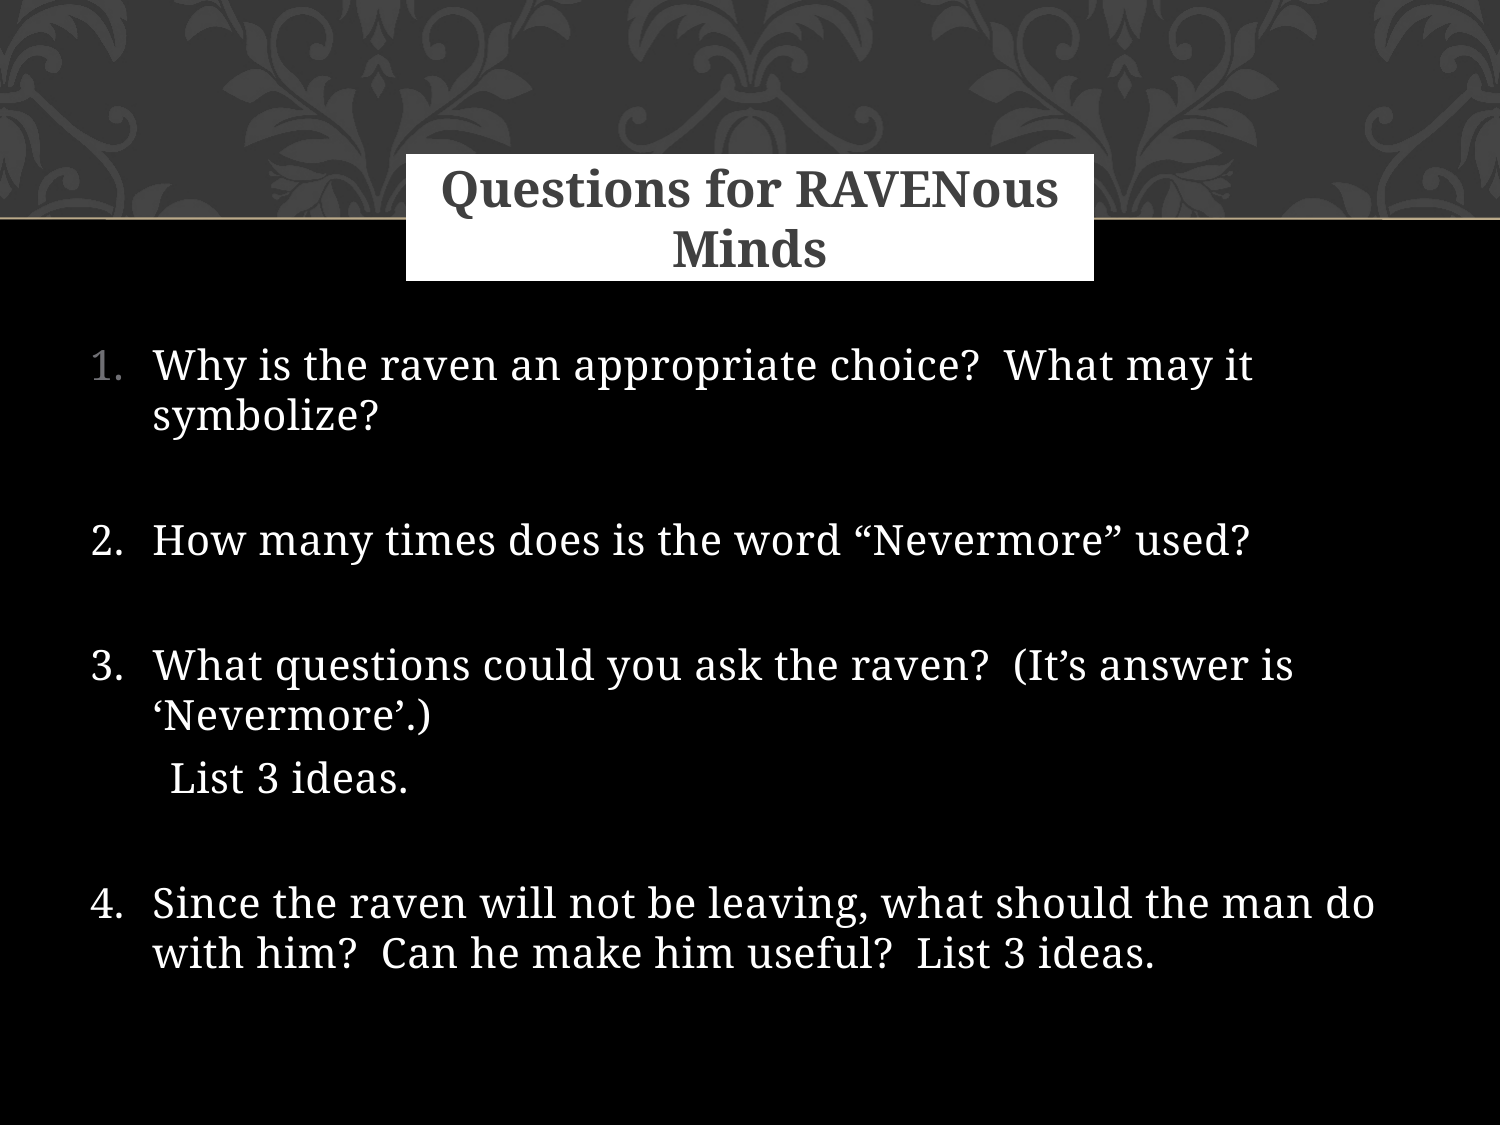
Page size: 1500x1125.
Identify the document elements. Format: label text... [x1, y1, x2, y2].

list Why is the raven an appropriate choice? What may it symbolize? 2. How many times does is the word “Nevermore” used? 3. What questions could you ask the raven? (It’s answer is ‘Nevermore’.) List 3 ideas. 4. Since the raven will not be leaving, what should the man do with him? Can he make him useful? List 3 ideas. [75, 331, 1425, 1007]
title Questions for RAVENous Minds [406, 154, 1094, 281]
